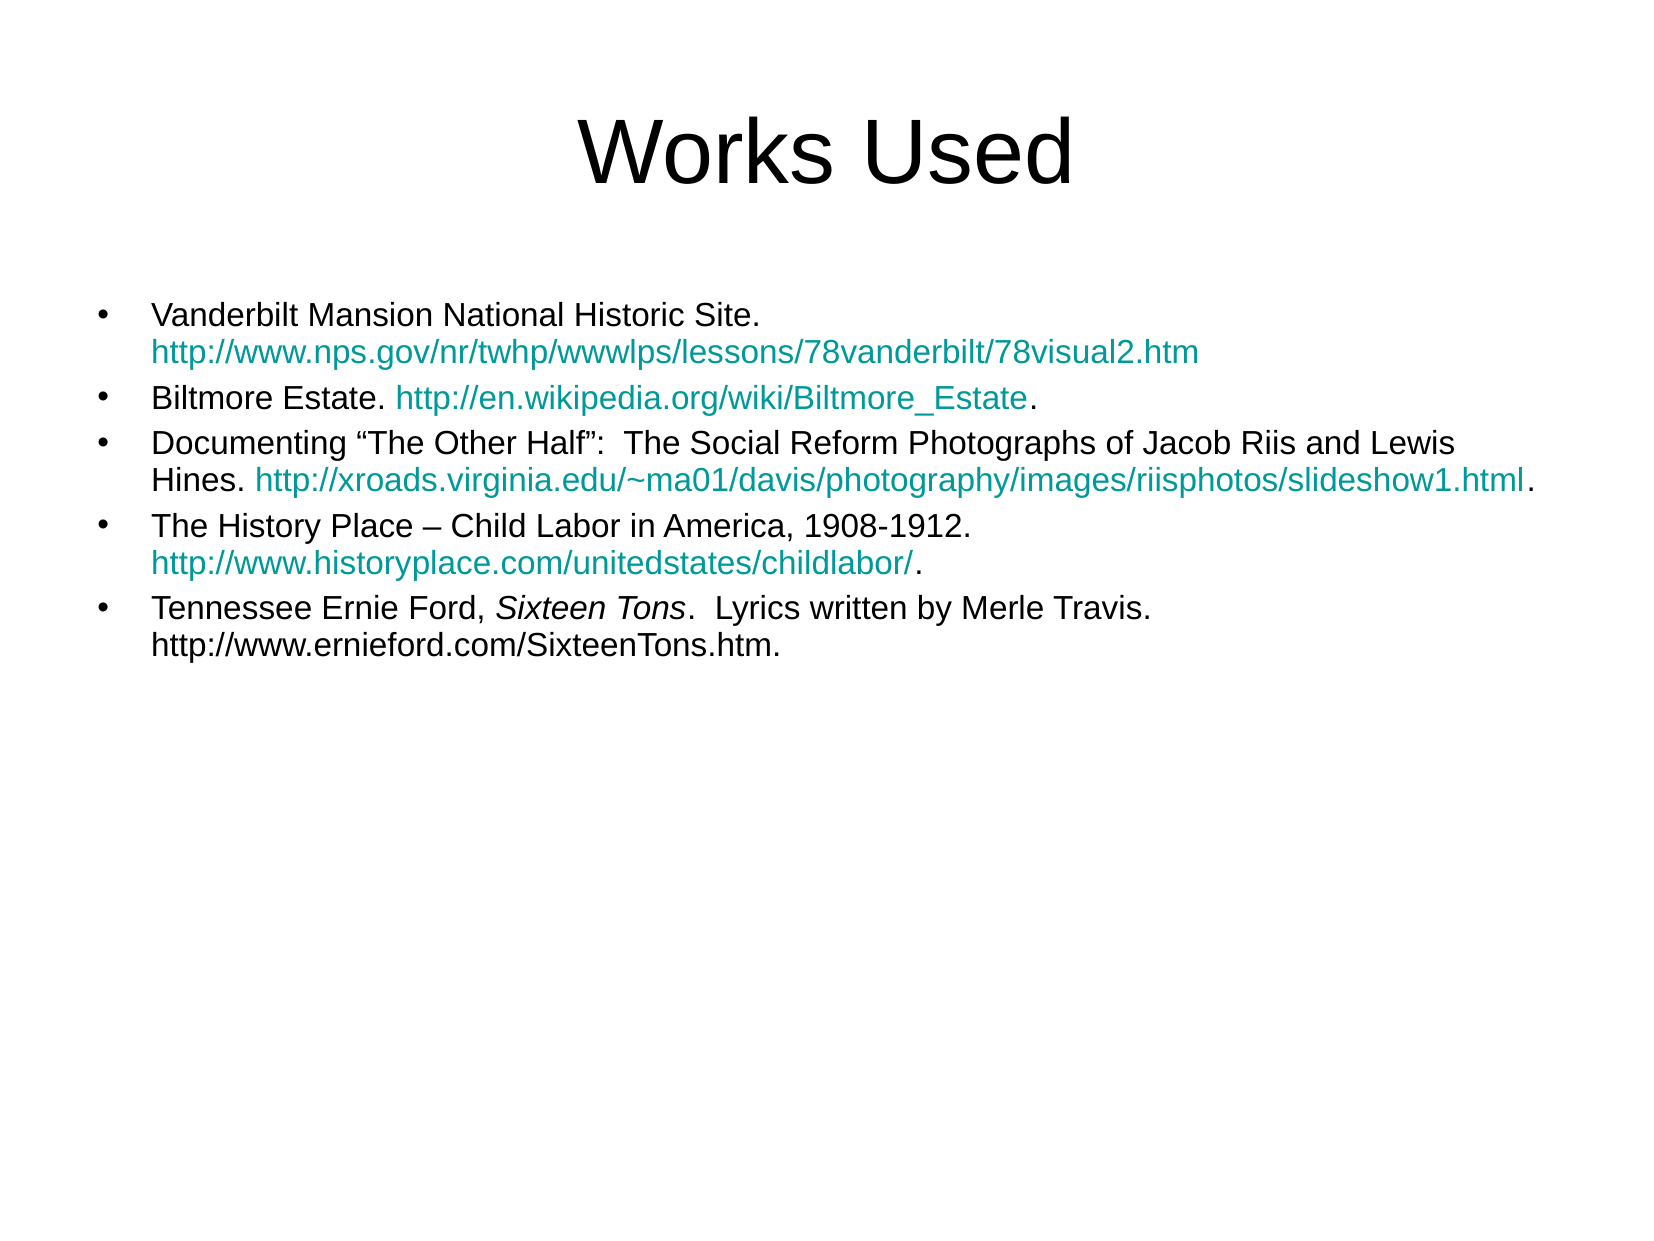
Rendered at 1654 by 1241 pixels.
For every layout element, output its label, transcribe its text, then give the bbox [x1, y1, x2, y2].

title Works Used [82, 49, 1571, 257]
list Vanderbilt Mansion National Historic Site. http://www.nps.gov/nr/twhp/wwwlps/lessons/78vanderbilt/78visual2.htm Biltmore Estate. http://en.wikipedia.org/wiki/Biltmore_Estate. Documenting “The Other Half”: The Social Reform Photographs of Jacob Riis and Lewis Hines. http://xroads.virginia.edu/~ma01/davis/photography/images/riisphotos/slideshow1.html. The History Place – Child Labor in America, 1908-1912. http://www.historyplace.com/unitedstates/childlabor/. Tennessee Ernie Ford, Sixteen Tons. Lyrics written by Merle Travis. http://www.ernieford.com/SixteenTons.htm. [82, 289, 1571, 1108]
